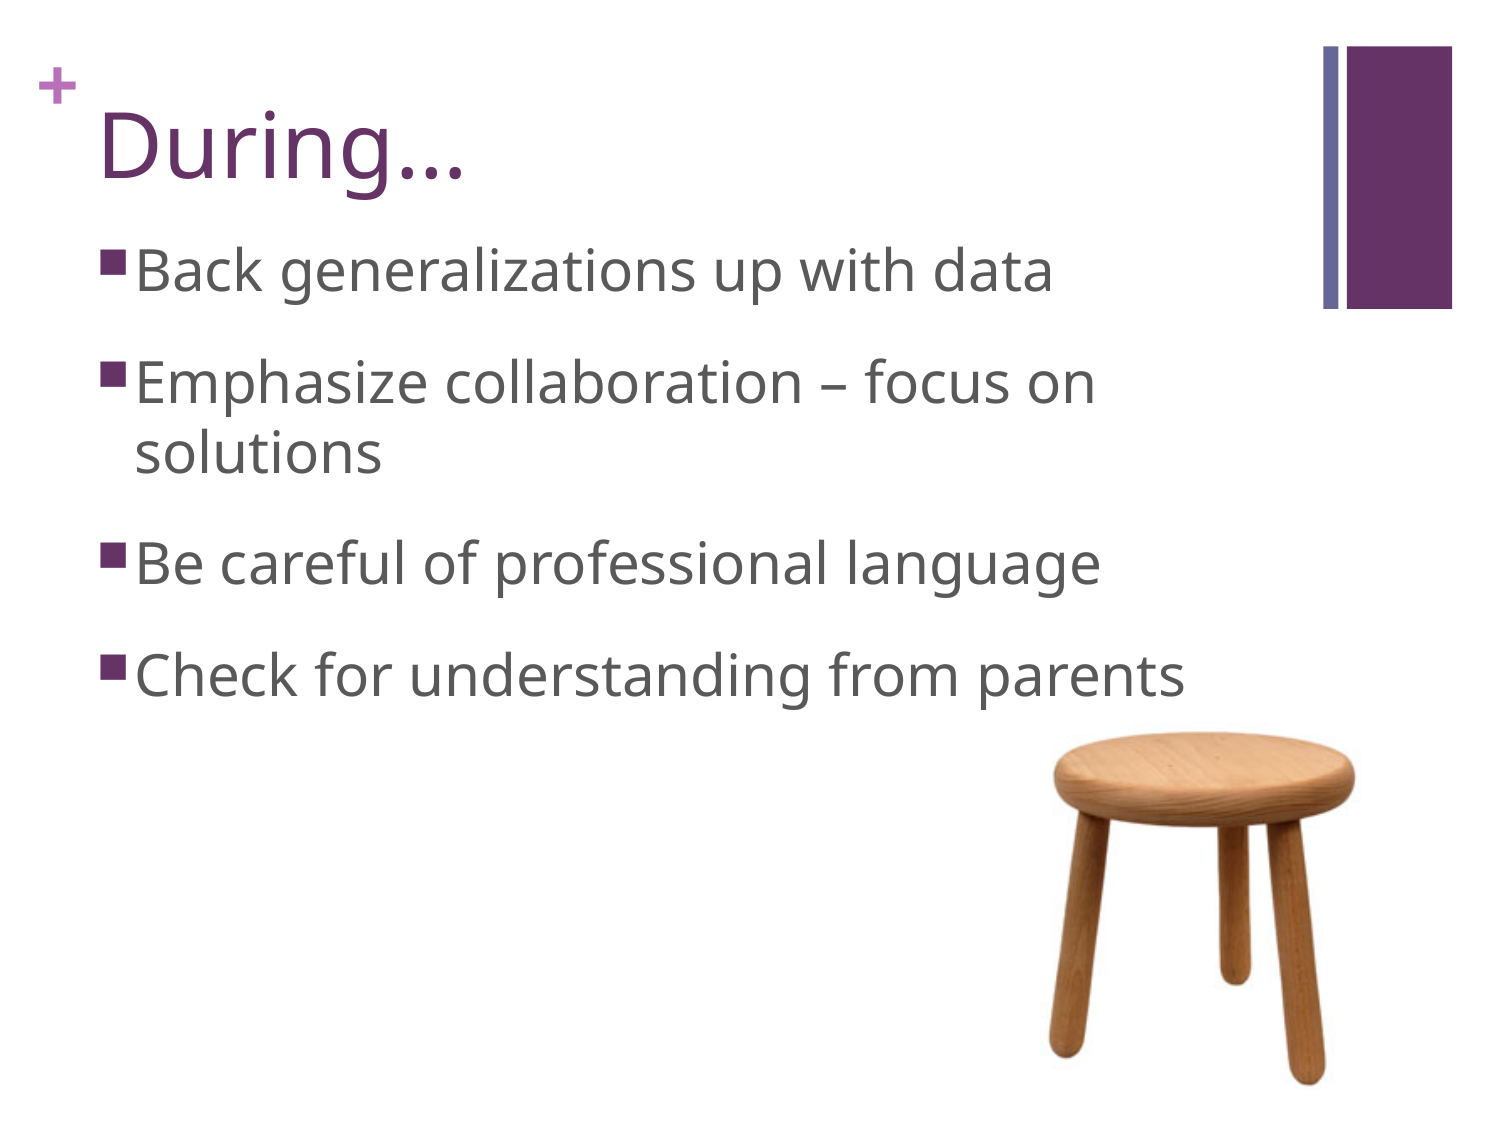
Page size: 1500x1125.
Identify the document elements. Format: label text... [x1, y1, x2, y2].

picture [1013, 721, 1382, 1090]
title During… [81, 79, 1322, 225]
list Back generalizations up with data Emphasize collaboration – focus on solutions Be careful of professional language Check for understanding from parents [81, 225, 1322, 906]
